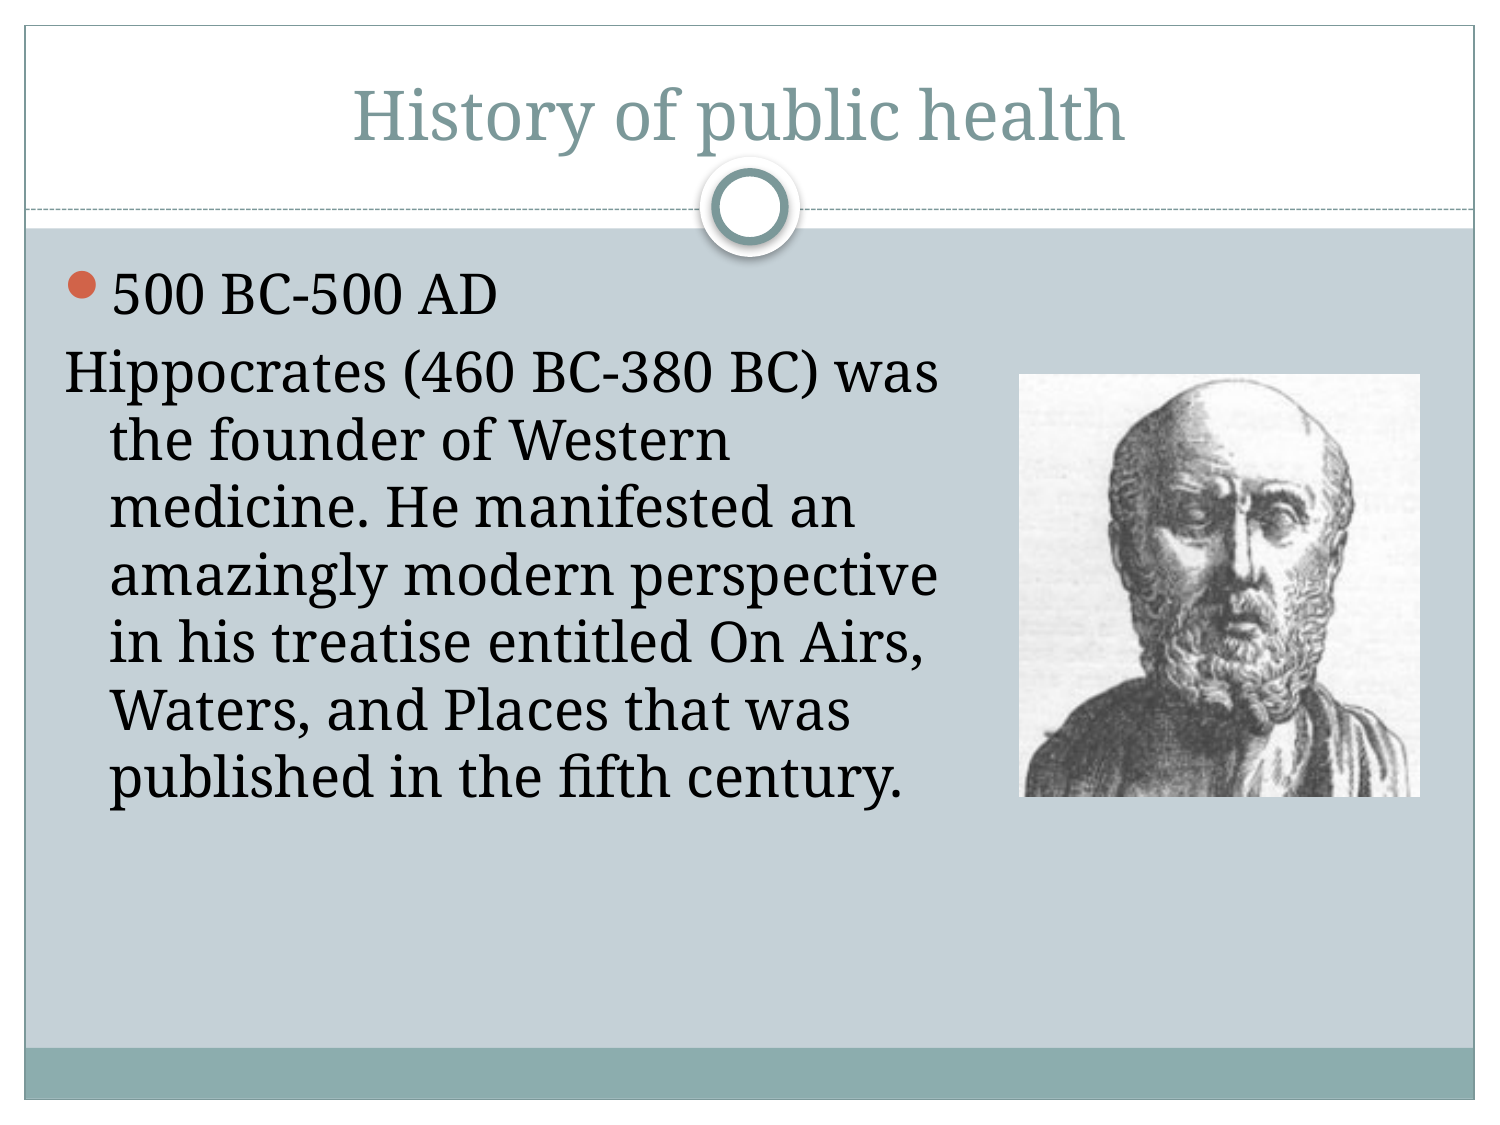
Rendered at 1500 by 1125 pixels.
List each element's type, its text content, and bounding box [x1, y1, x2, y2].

list 500 BC-500 AD Hippocrates (460 BC-380 BC) was the founder of Western medicine. He manifested an amazingly modern perspective in his treatise entitled On Airs, Waters, and Places that was published in the fifth century. [49, 250, 973, 1001]
picture [1019, 374, 1420, 798]
title History of public health [49, 37, 1450, 162]
